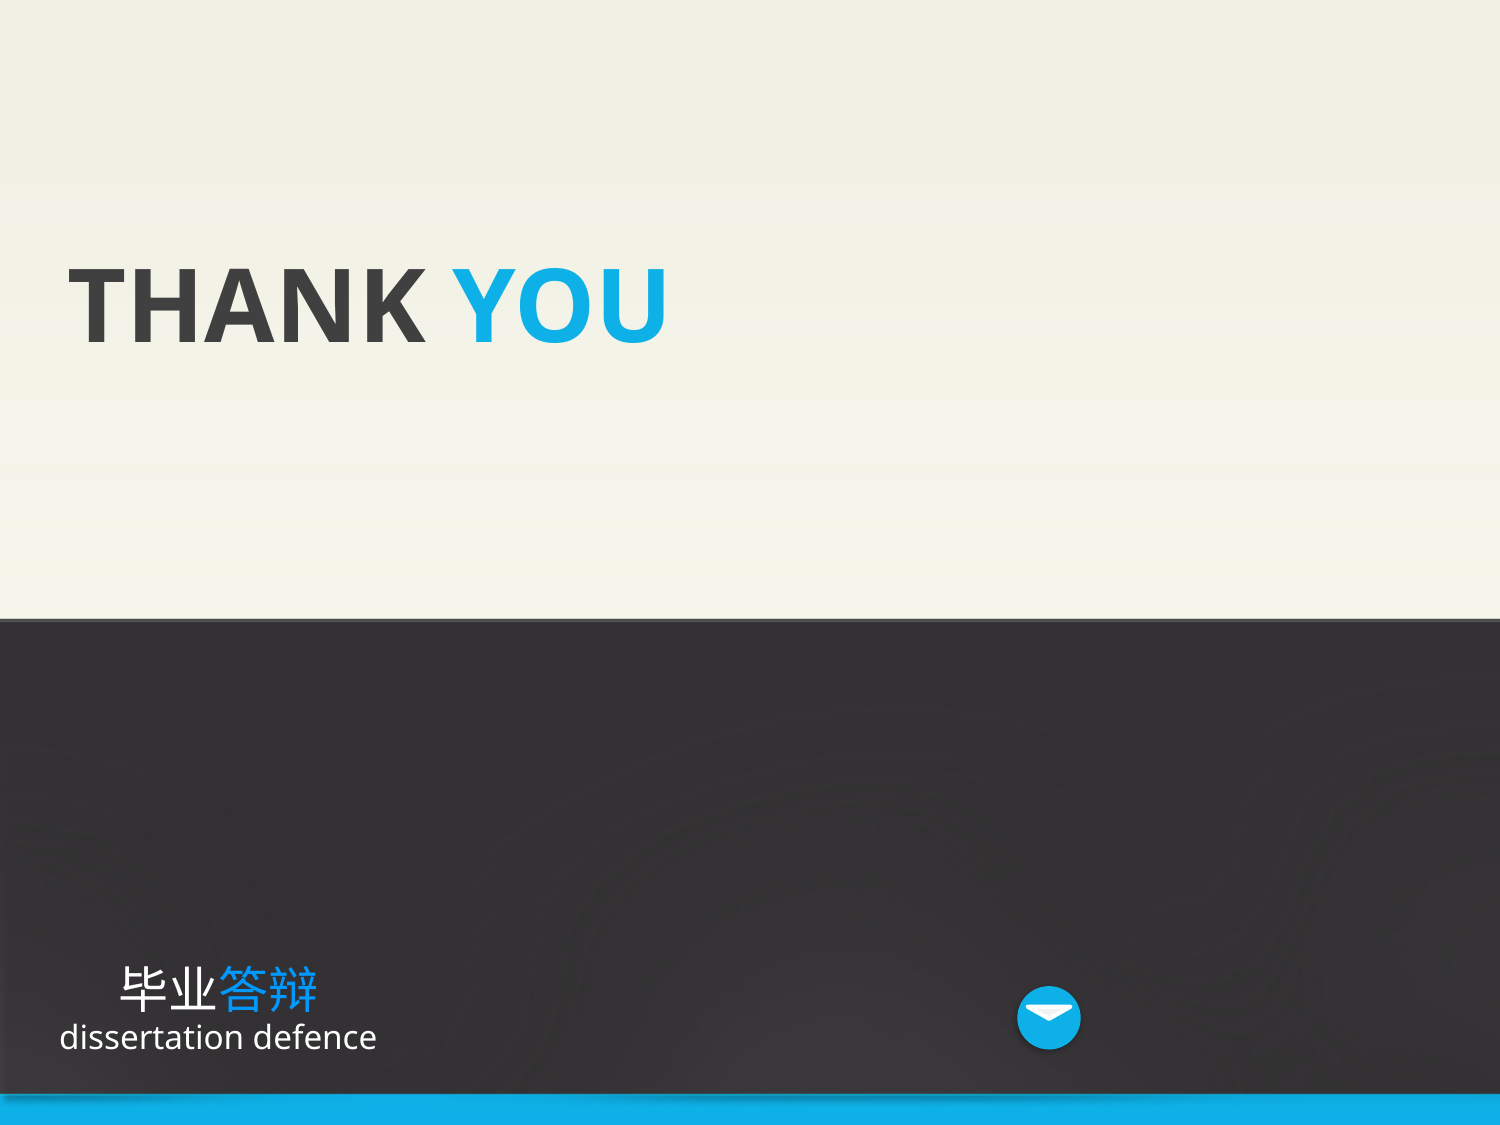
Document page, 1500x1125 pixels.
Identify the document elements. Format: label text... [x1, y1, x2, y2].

text_box [1025, 1004, 1073, 1021]
text_box 毕业答辩 dissertation defence [5, 974, 432, 1064]
picture [0, 0, 1500, 1094]
text_box THANK YOU [53, 231, 1022, 374]
text_box [1016, 985, 1082, 1051]
